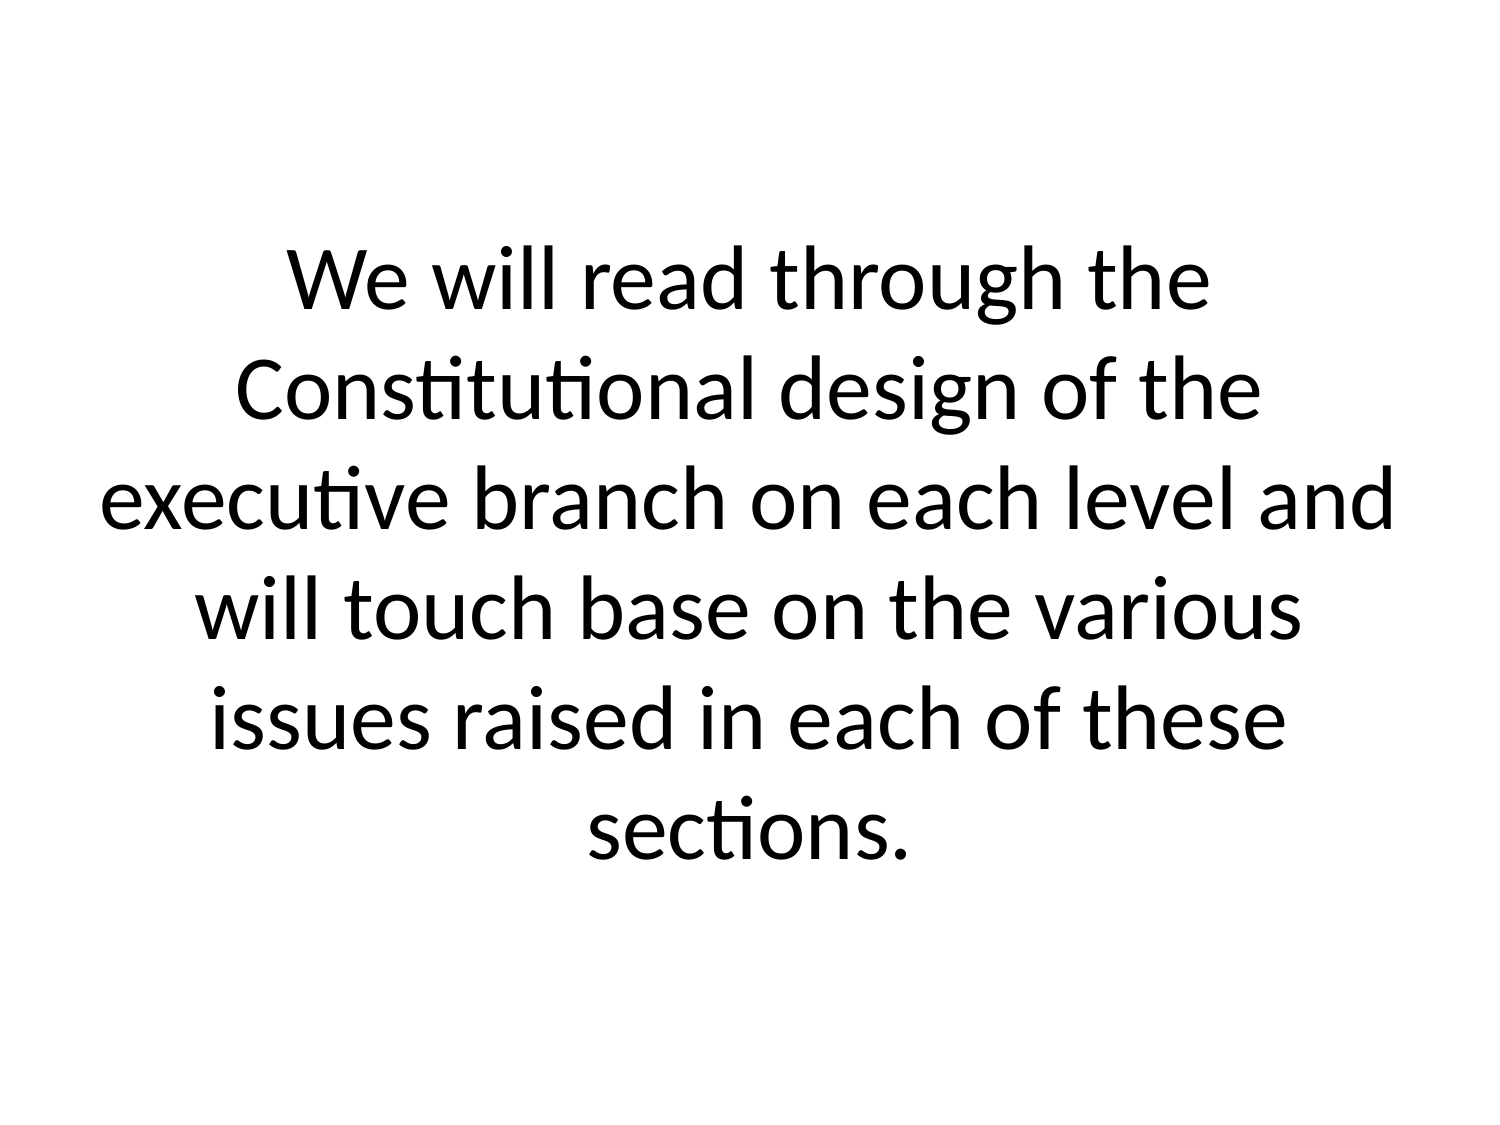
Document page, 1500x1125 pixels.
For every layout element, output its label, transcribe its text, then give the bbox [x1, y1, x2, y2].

title We will read through the Constitutional design of the executive branch on each level and will touch base on the various issues raised in each of these sections. [74, 44, 1426, 1051]
